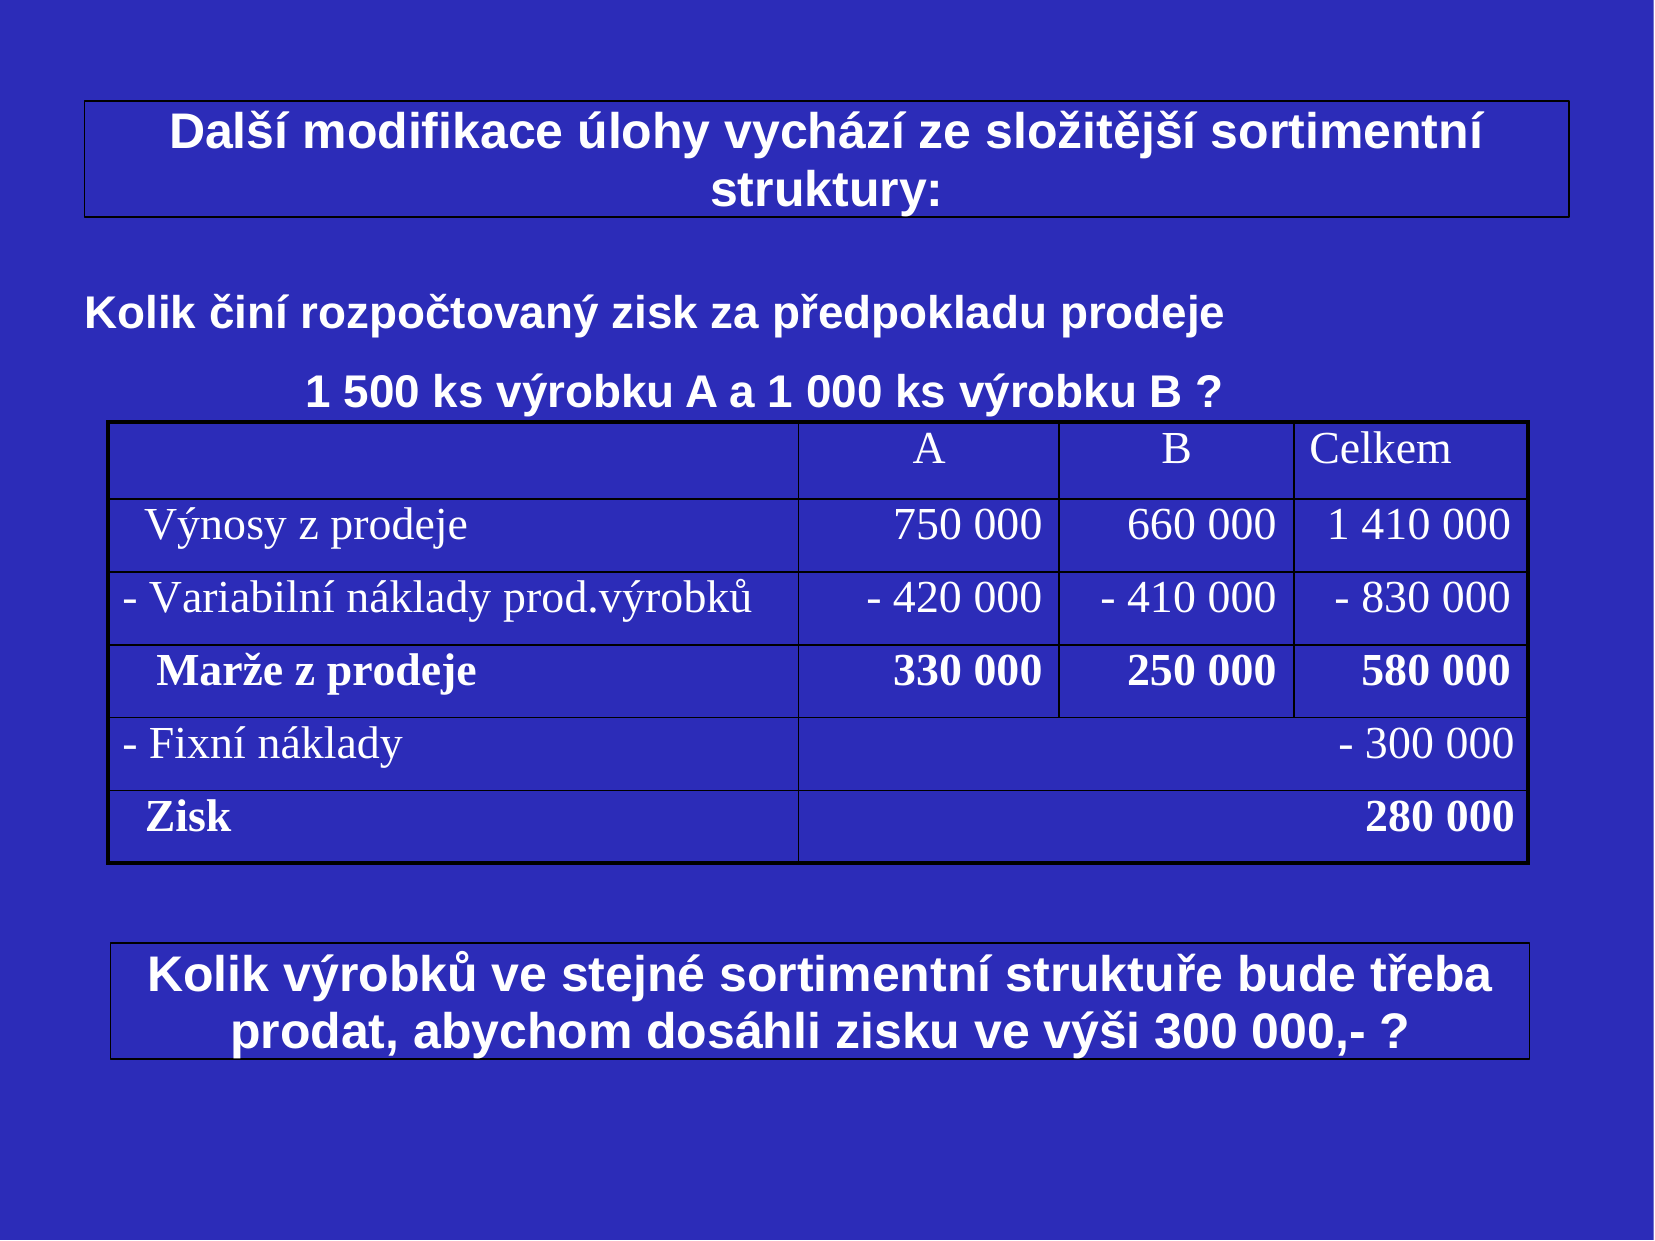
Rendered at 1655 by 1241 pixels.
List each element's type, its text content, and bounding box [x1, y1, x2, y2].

table_cell - 420 000 [799, 573, 1058, 644]
text_box Další modifikace úlohy vychází ze složitější sortimentní struktury: [84, 100, 1569, 217]
table_cell - Fixní náklady [110, 718, 798, 790]
table_header A [799, 424, 1058, 498]
table_cell - 300 000 [799, 718, 1526, 790]
table_cell - 410 000 [1060, 573, 1293, 644]
table_cell 250 000 [1060, 646, 1293, 717]
text_box Kolik výrobků ve stejné sortimentní struktuře bude třeba prodat, abychom dosáhli zisku ve výši 300 000,- ? [110, 943, 1530, 1060]
text_box Kolik činí rozpočtovaný zisk za předpokladu prodeje 1 500 ks výrobku A a 1 000 ks výrobku B ? [82, 257, 1265, 418]
table_cell 660 000 [1060, 500, 1293, 571]
table_cell 580 000 [1295, 646, 1526, 717]
table_cell Marže z prodeje [110, 646, 798, 717]
table_cell Zisk [110, 791, 798, 861]
table_cell - Variabilní náklady prod.výrobků [110, 573, 798, 644]
table_cell - 830 000 [1295, 573, 1526, 644]
table_cell 330 000 [799, 646, 1058, 717]
table_header B [1060, 424, 1293, 498]
table_cell Výnosy z prodeje [110, 500, 798, 571]
table_cell 1 410 000 [1295, 500, 1526, 571]
table_cell 750 000 [799, 500, 1058, 571]
table_header Celkem [1295, 424, 1526, 498]
table_cell 280 000 [799, 791, 1526, 861]
table_header [110, 424, 798, 498]
